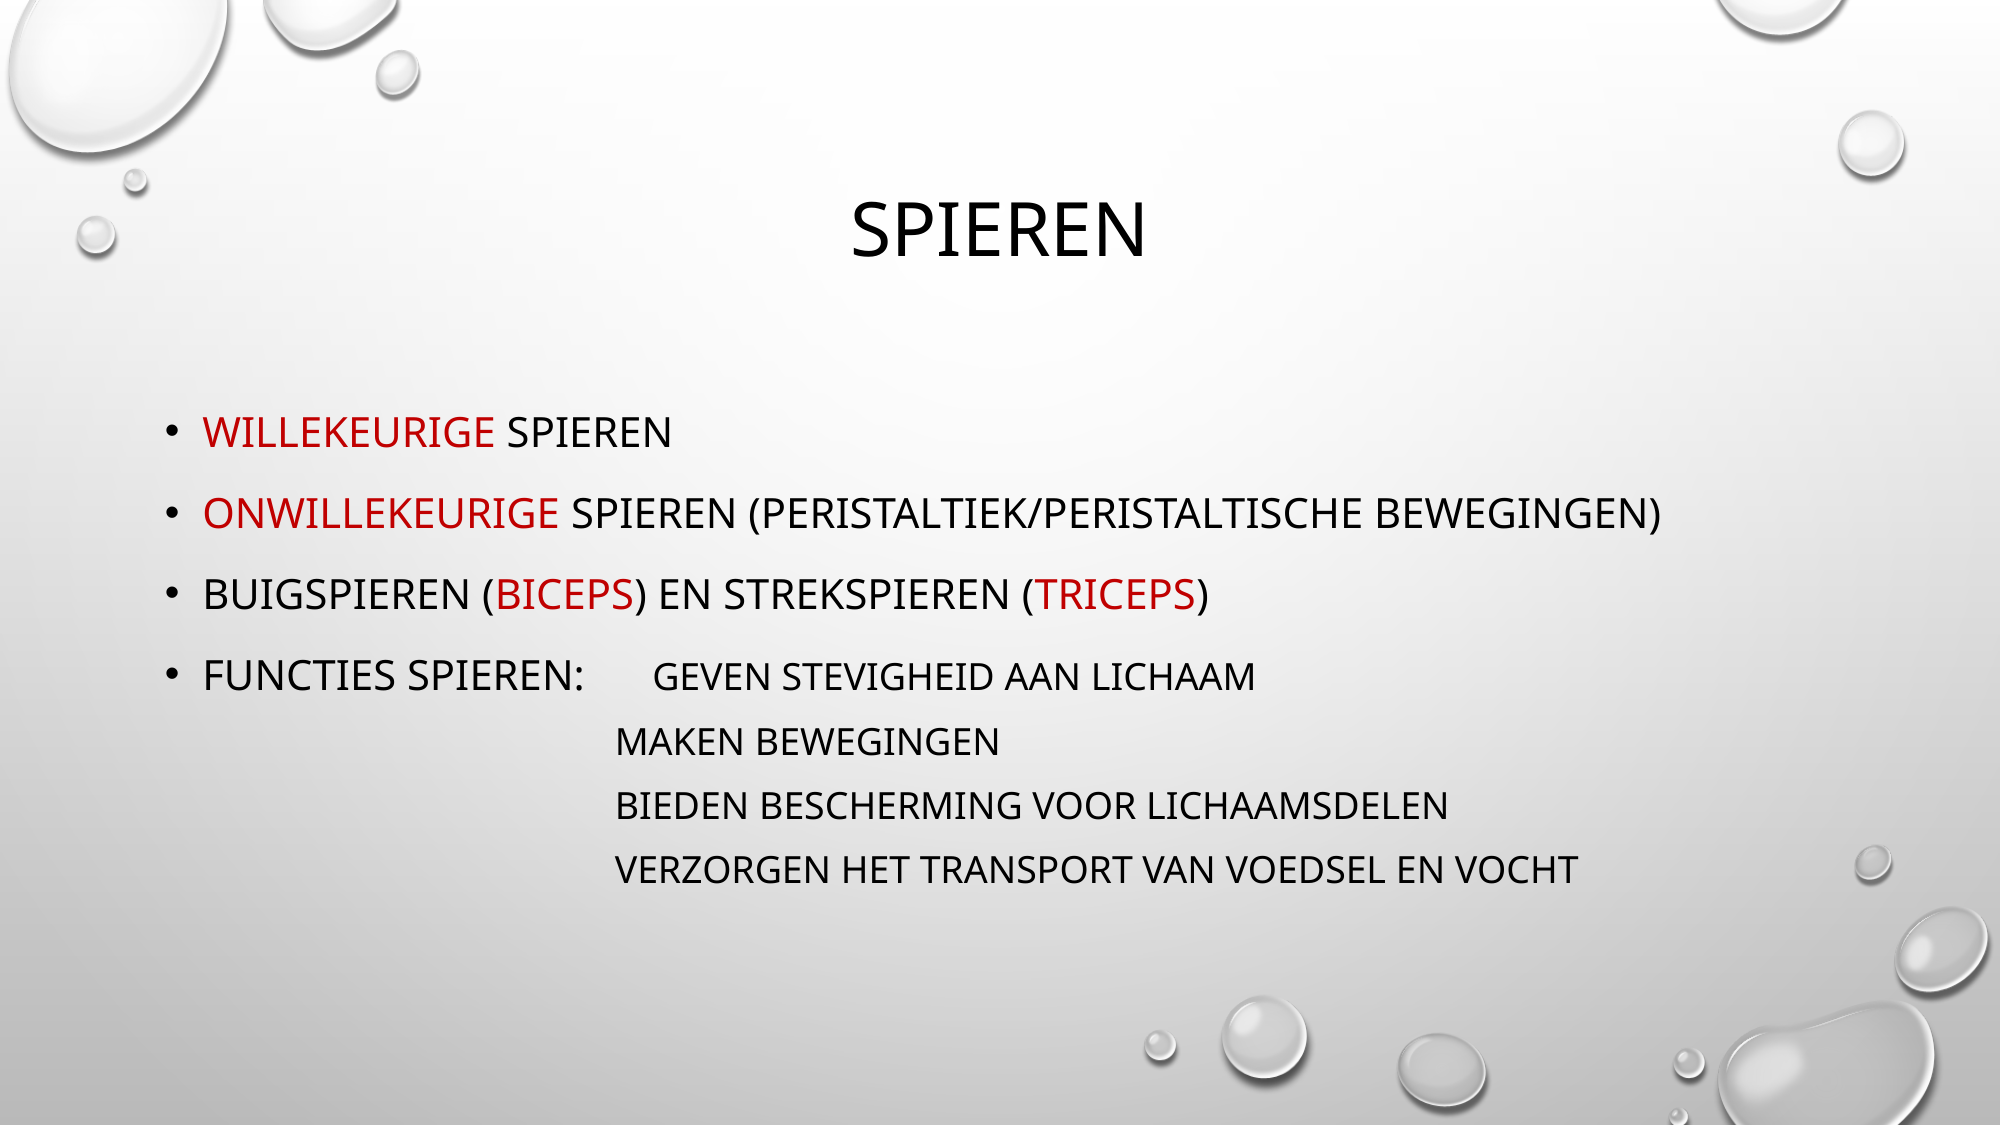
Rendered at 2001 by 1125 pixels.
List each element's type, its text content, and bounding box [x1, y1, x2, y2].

title spieren [149, 101, 1851, 364]
list Willekeurige spieren Onwillekeurige spieren (peristaltiek/peristaltische bewegingen) Buigspieren (biceps) en strekspieren (triceps) Functies spieren: geven stevigheid aan lichaam Maken bewegingen Bieden bescherming voor lichaamsdelen Verzorgen het transport van voedsel en vocht [149, 388, 1850, 950]
picture [0, 0, 2000, 1125]
